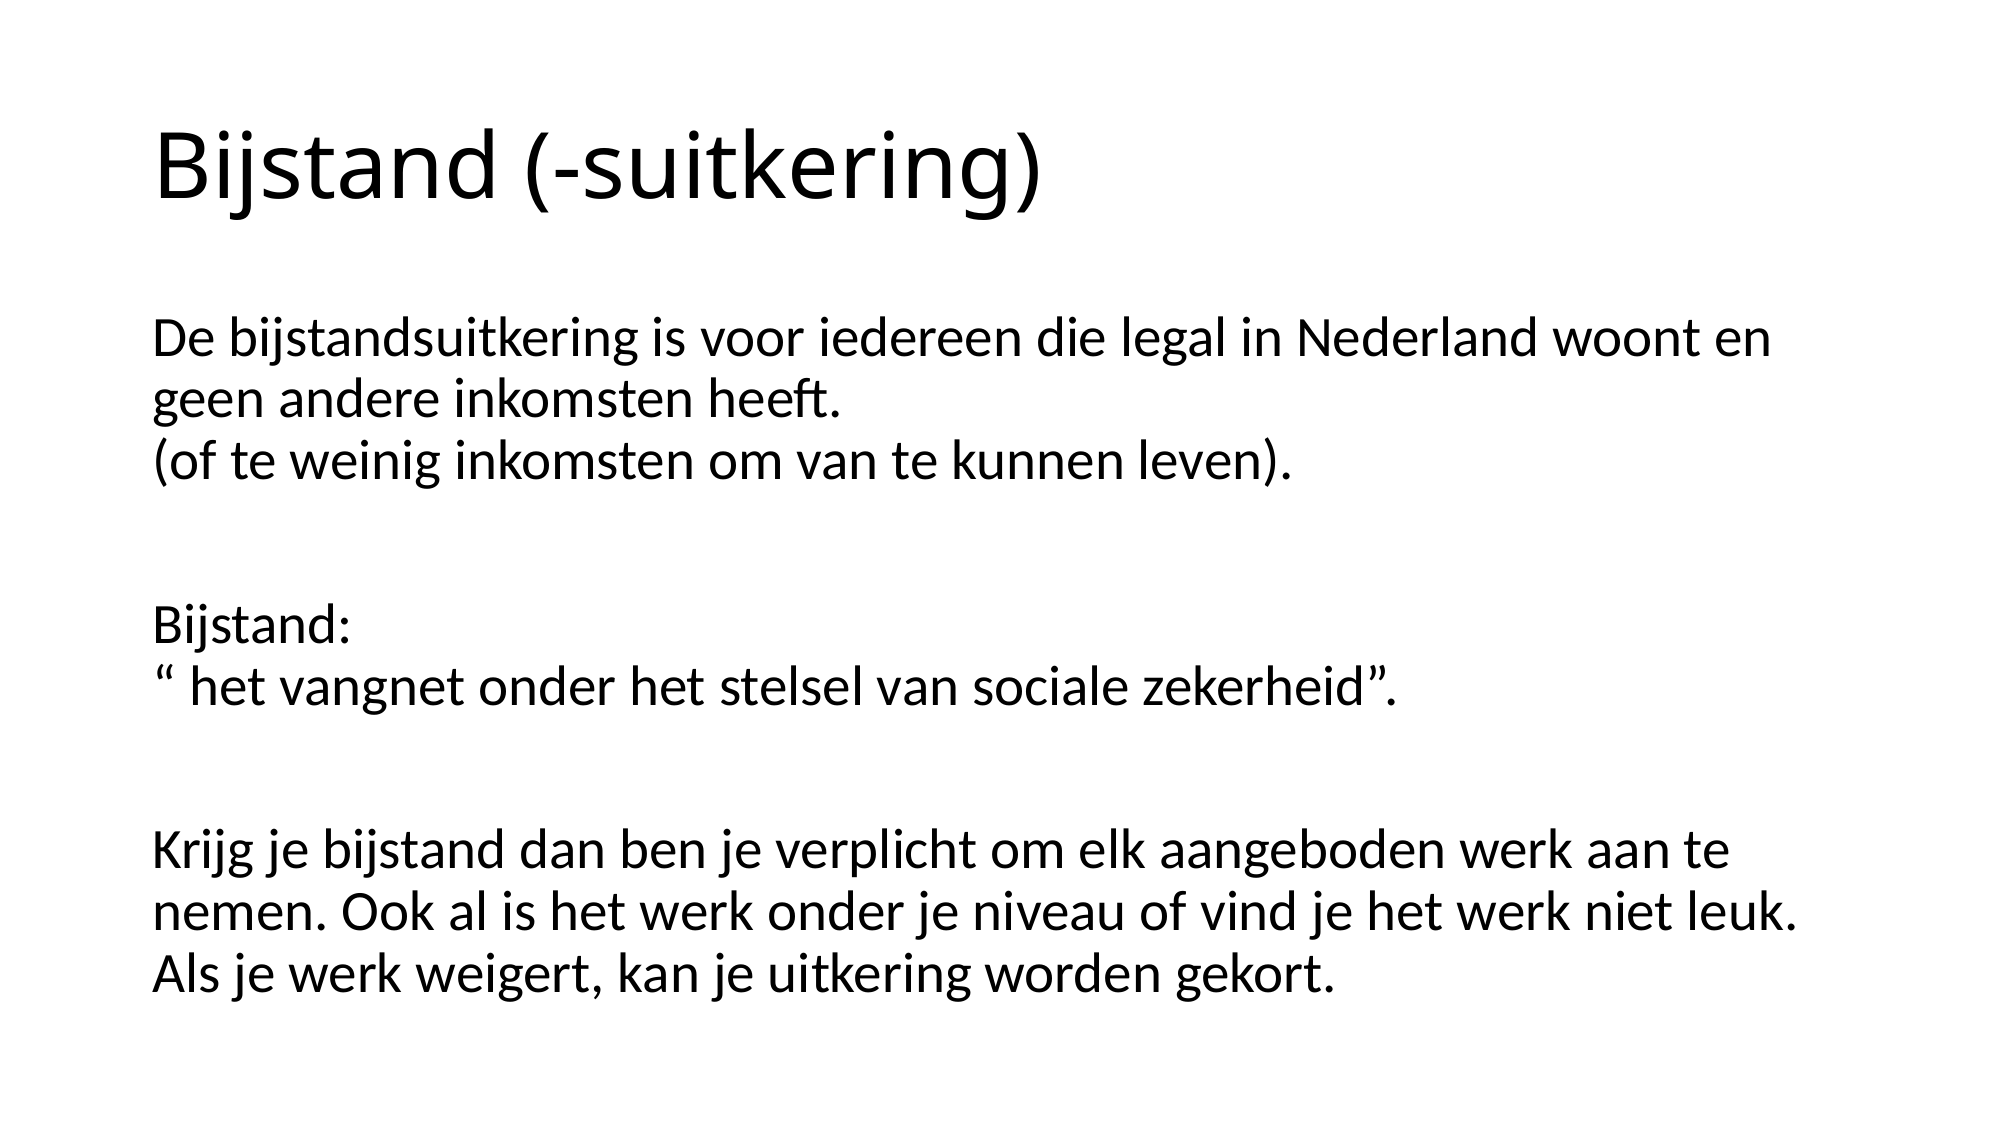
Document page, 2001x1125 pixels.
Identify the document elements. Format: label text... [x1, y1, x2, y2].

title Bijstand (-suitkering) [137, 59, 1863, 278]
list De bijstandsuitkering is voor iedereen die legal in Nederland woont en geen andere inkomsten heeft. (of te weinig inkomsten om van te kunnen leven). Bijstand: “ het vangnet onder het stelsel van sociale zekerheid”. Krijg je bijstand dan ben je verplicht om elk aangeboden werk aan te nemen. Ook al is het werk onder je niveau of vind je het werk niet leuk. Als je werk weigert, kan je uitkering worden gekort. [137, 299, 1863, 1014]
